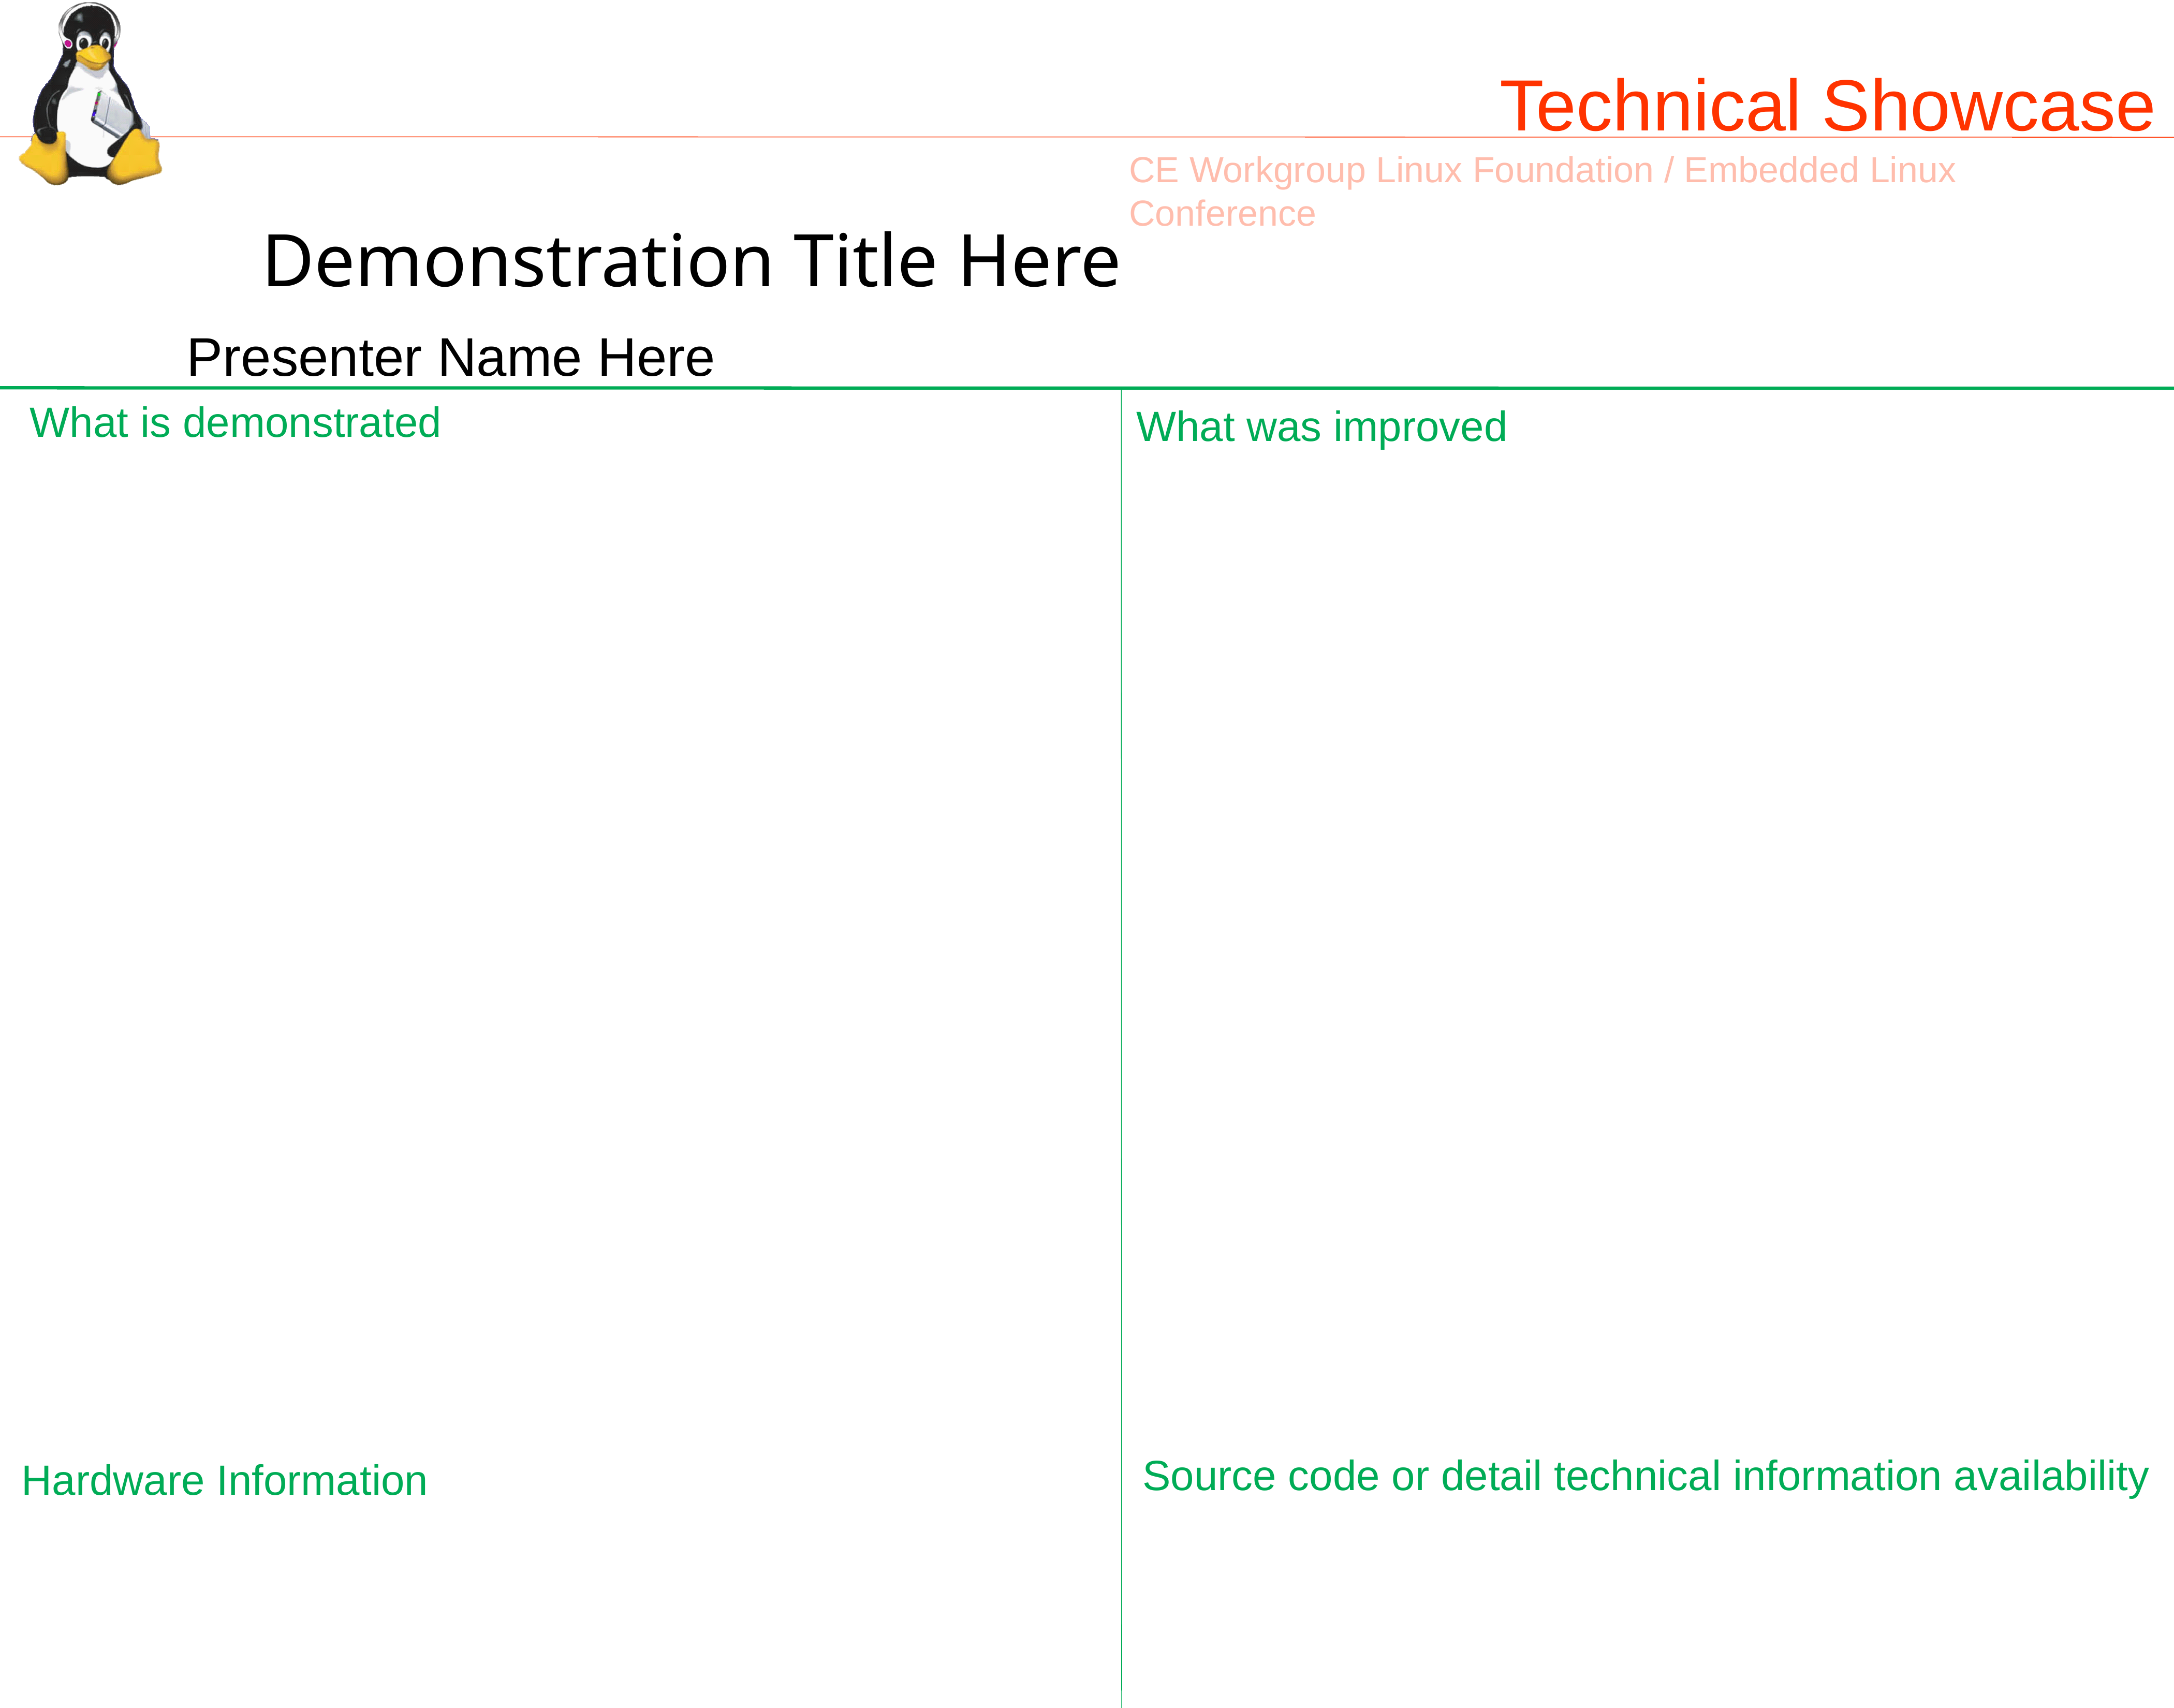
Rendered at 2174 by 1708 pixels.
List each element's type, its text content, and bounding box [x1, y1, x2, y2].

text_box Demonstration Title Here [240, 203, 1143, 313]
picture [0, 0, 181, 189]
text_box Presenter Name Here [165, 311, 738, 398]
